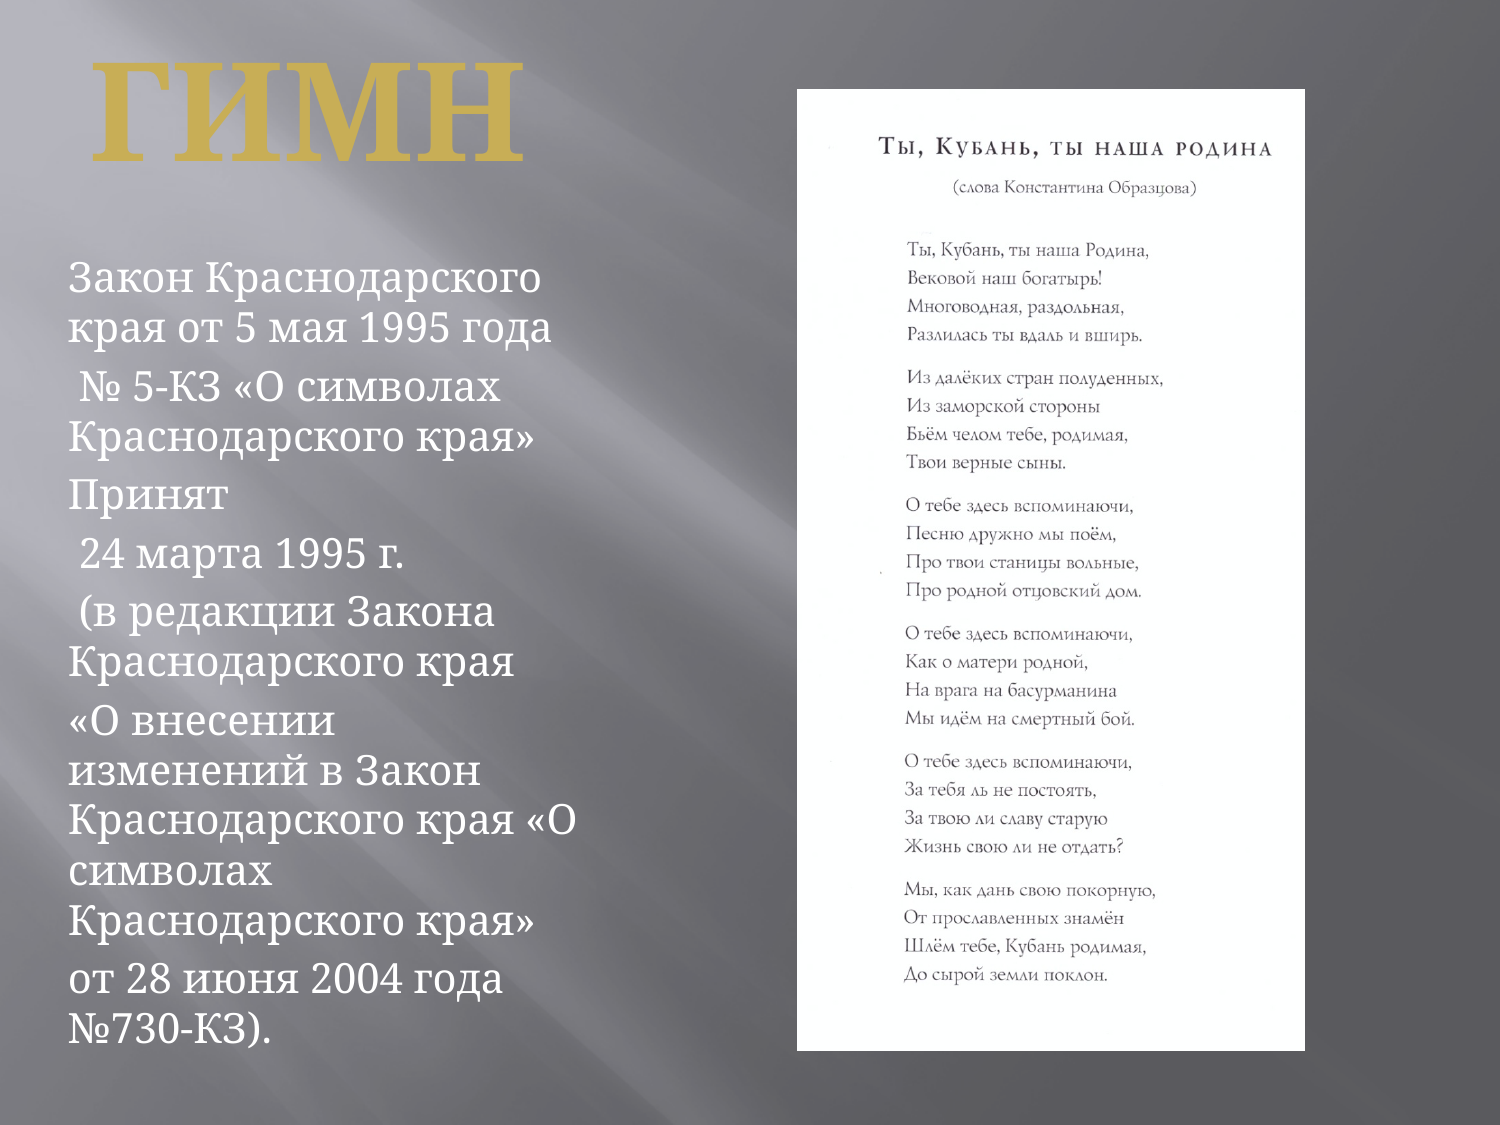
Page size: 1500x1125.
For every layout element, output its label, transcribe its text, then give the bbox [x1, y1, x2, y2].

title ГИМН [75, 0, 569, 197]
list Закон Краснодарского края от 5 мая 1995 года № 5-КЗ «О символах Краснодарского края» Принят 24 марта 1995 г. (в редакции Закона Краснодарского края «О внесении изменений в Закон Краснодарского края «О символах Краснодарского края» от 28 июня 2004 года №730-КЗ). [53, 243, 597, 1083]
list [796, 89, 1305, 1051]
